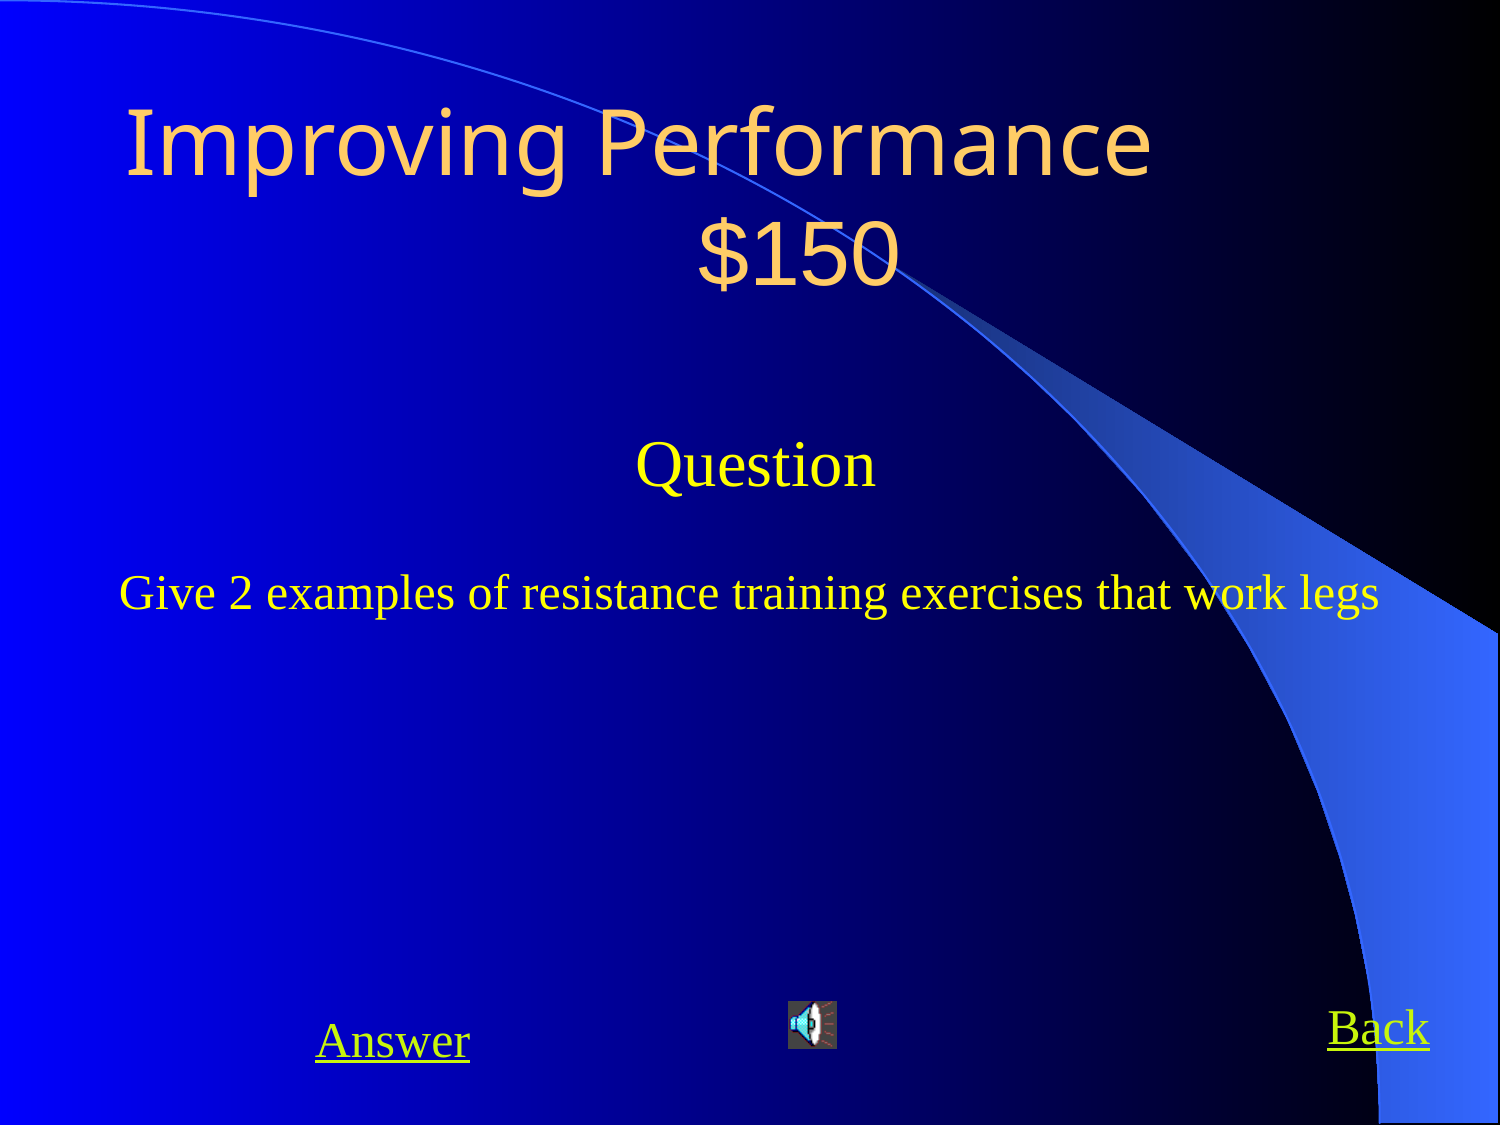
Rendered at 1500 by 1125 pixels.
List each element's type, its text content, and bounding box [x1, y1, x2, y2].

title Improving Performance $150 [87, 99, 1363, 288]
text_box Back [1312, 987, 1446, 1063]
text_box Question Give 2 examples of resistance training exercises that work legs [99, 412, 1413, 688]
picture [787, 999, 838, 1051]
text_box Answer [300, 999, 625, 1075]
